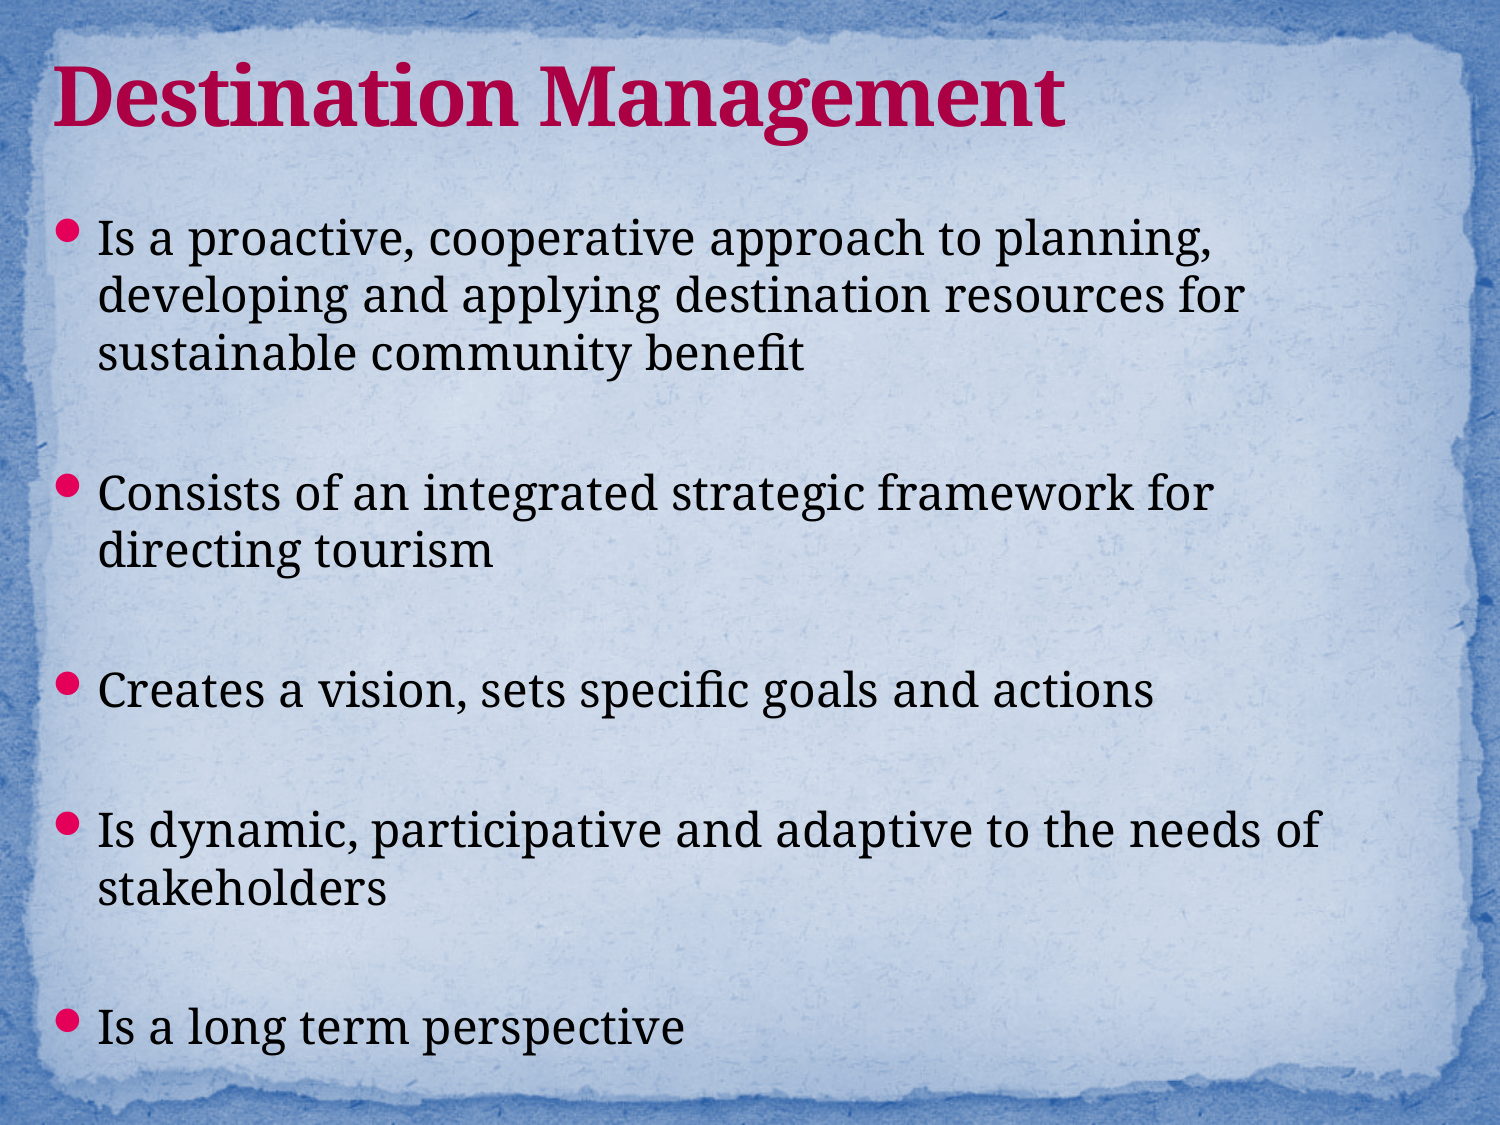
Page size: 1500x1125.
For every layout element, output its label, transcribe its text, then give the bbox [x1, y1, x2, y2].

list Is a proactive, cooperative approach to planning, developing and applying destination resources for sustainable community benefit Consists of an integrated strategic framework for directing tourism Creates a vision, sets specific goals and actions Is dynamic, participative and adaptive to the needs of stakeholders Is a long term perspective [37, 200, 1425, 950]
text_box Destination Management [37, 0, 1500, 150]
